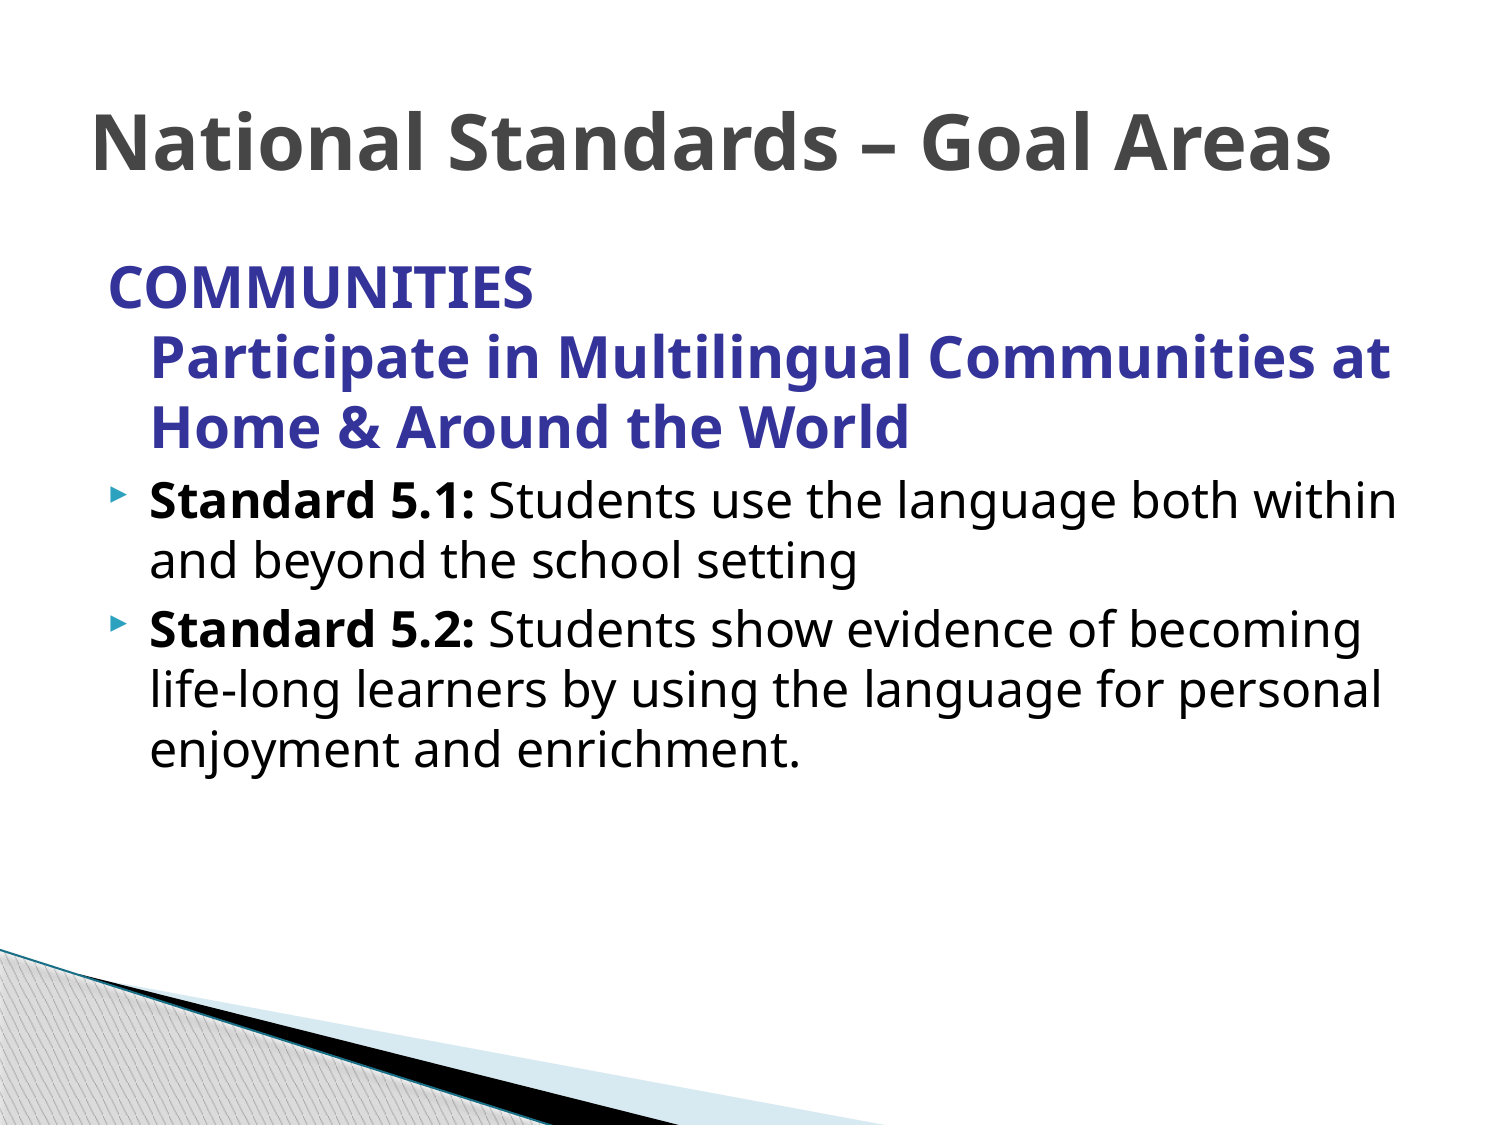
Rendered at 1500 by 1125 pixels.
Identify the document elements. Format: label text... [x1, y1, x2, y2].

list COMMUNITIES Participate in Multilingual Communities at Home & Around the World Standard 5.1: Students use the language both within and beyond the school setting Standard 5.2: Students show evidence of becoming life-long learners by using the language for personal enjoyment and enrichment. [75, 243, 1425, 986]
title National Standards – Goal Areas [75, 45, 1425, 233]
